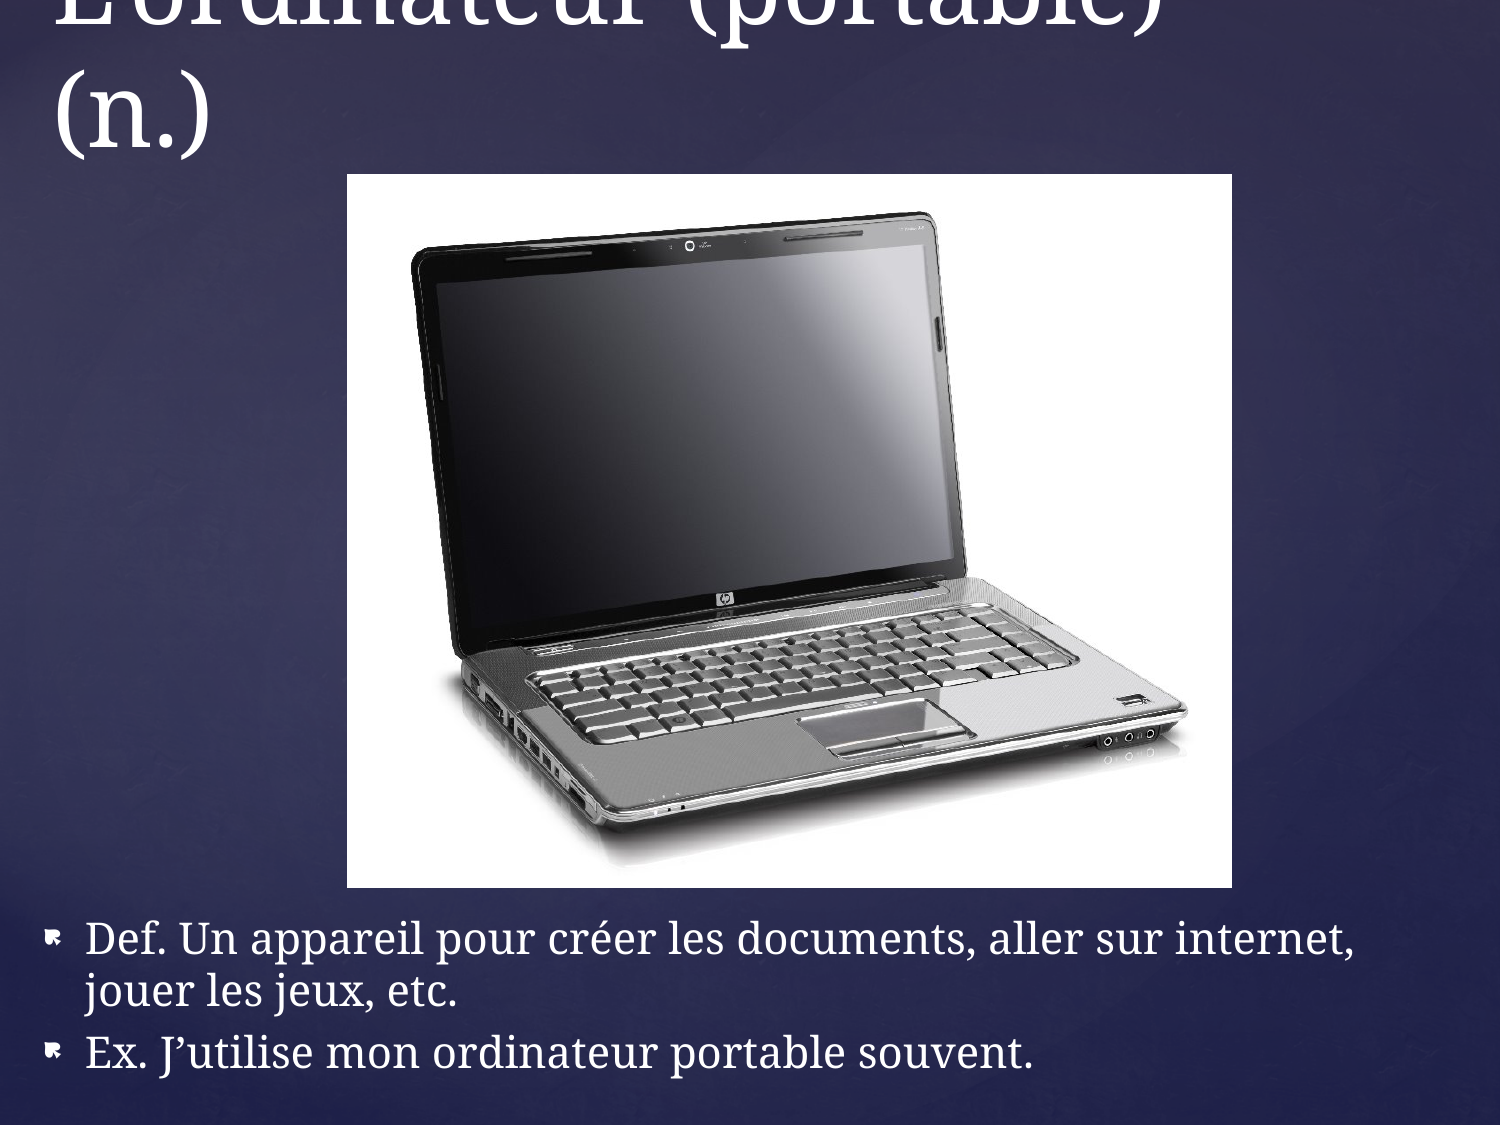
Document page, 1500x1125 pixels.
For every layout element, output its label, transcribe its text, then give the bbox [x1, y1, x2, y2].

title L’ordinateur (portable) (n.) [37, 24, 1275, 175]
list Def. Un appareil pour créer les documents, aller sur internet, jouer les jeux, etc. Ex. J’utilise mon ordinateur portable souvent. [24, 900, 1400, 1088]
picture [346, 174, 1232, 888]
